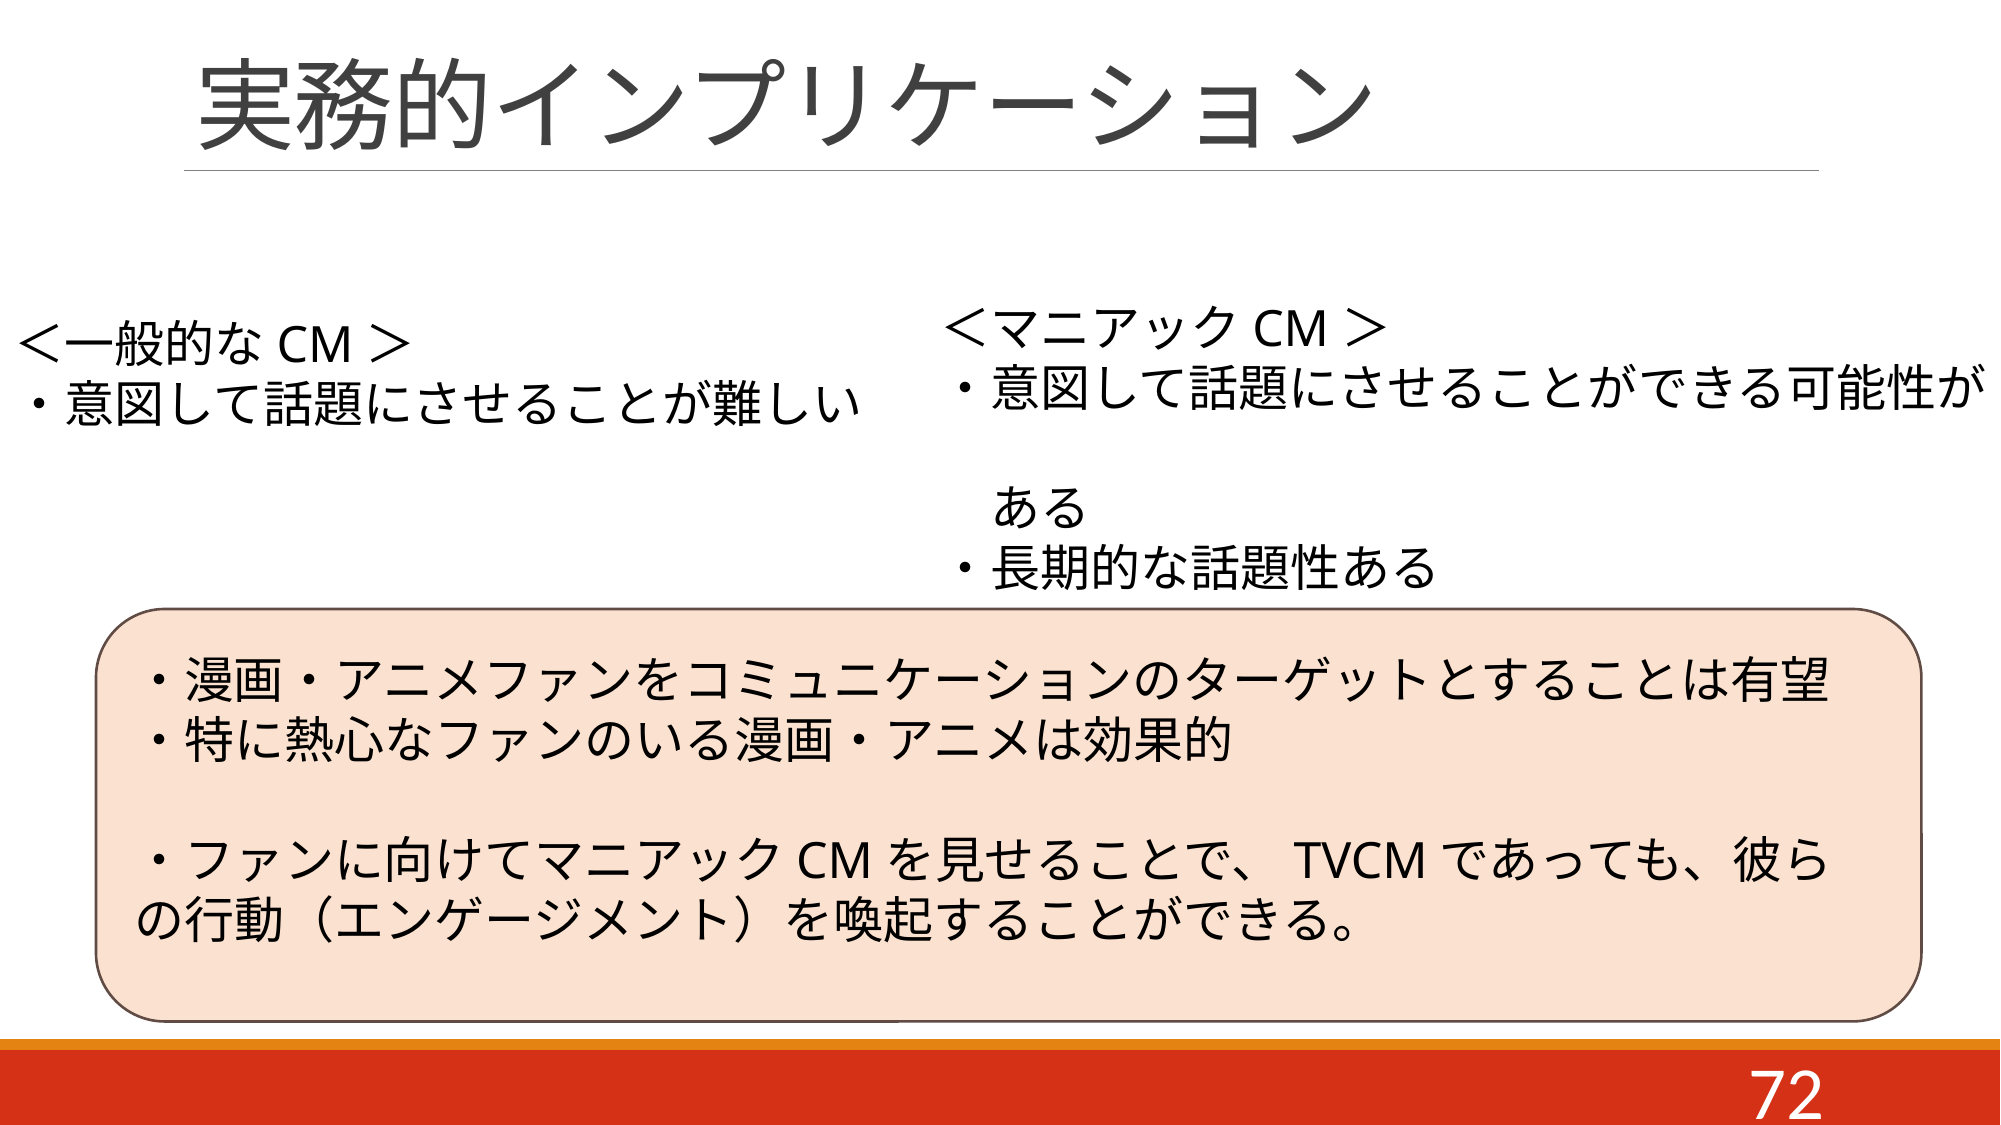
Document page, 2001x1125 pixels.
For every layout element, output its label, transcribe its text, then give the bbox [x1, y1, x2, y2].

title 実務的インプリケーション [180, 28, 1830, 171]
text_box [95, 608, 1922, 1022]
text_box ・漫画・アニメファンをコミュニケーションのターゲットとすることは有望 ・特に熱心なファンのいる漫画・アニメは効果的 ・ファンに向けてマニアックCMを見せることで、TVCMであっても、彼らの行動（エンゲージメント）を喚起することができる。 [119, 640, 1881, 956]
text_box ＜一般的なCM＞ ・意図して話題にさせることが難しい [0, 224, 892, 520]
slide_number 72 [1624, 1059, 1840, 1120]
text_box ＜マニアックCM＞ ・意図して話題にさせることができる可能性が ある ・長期的な話題性ある [925, 288, 2000, 604]
